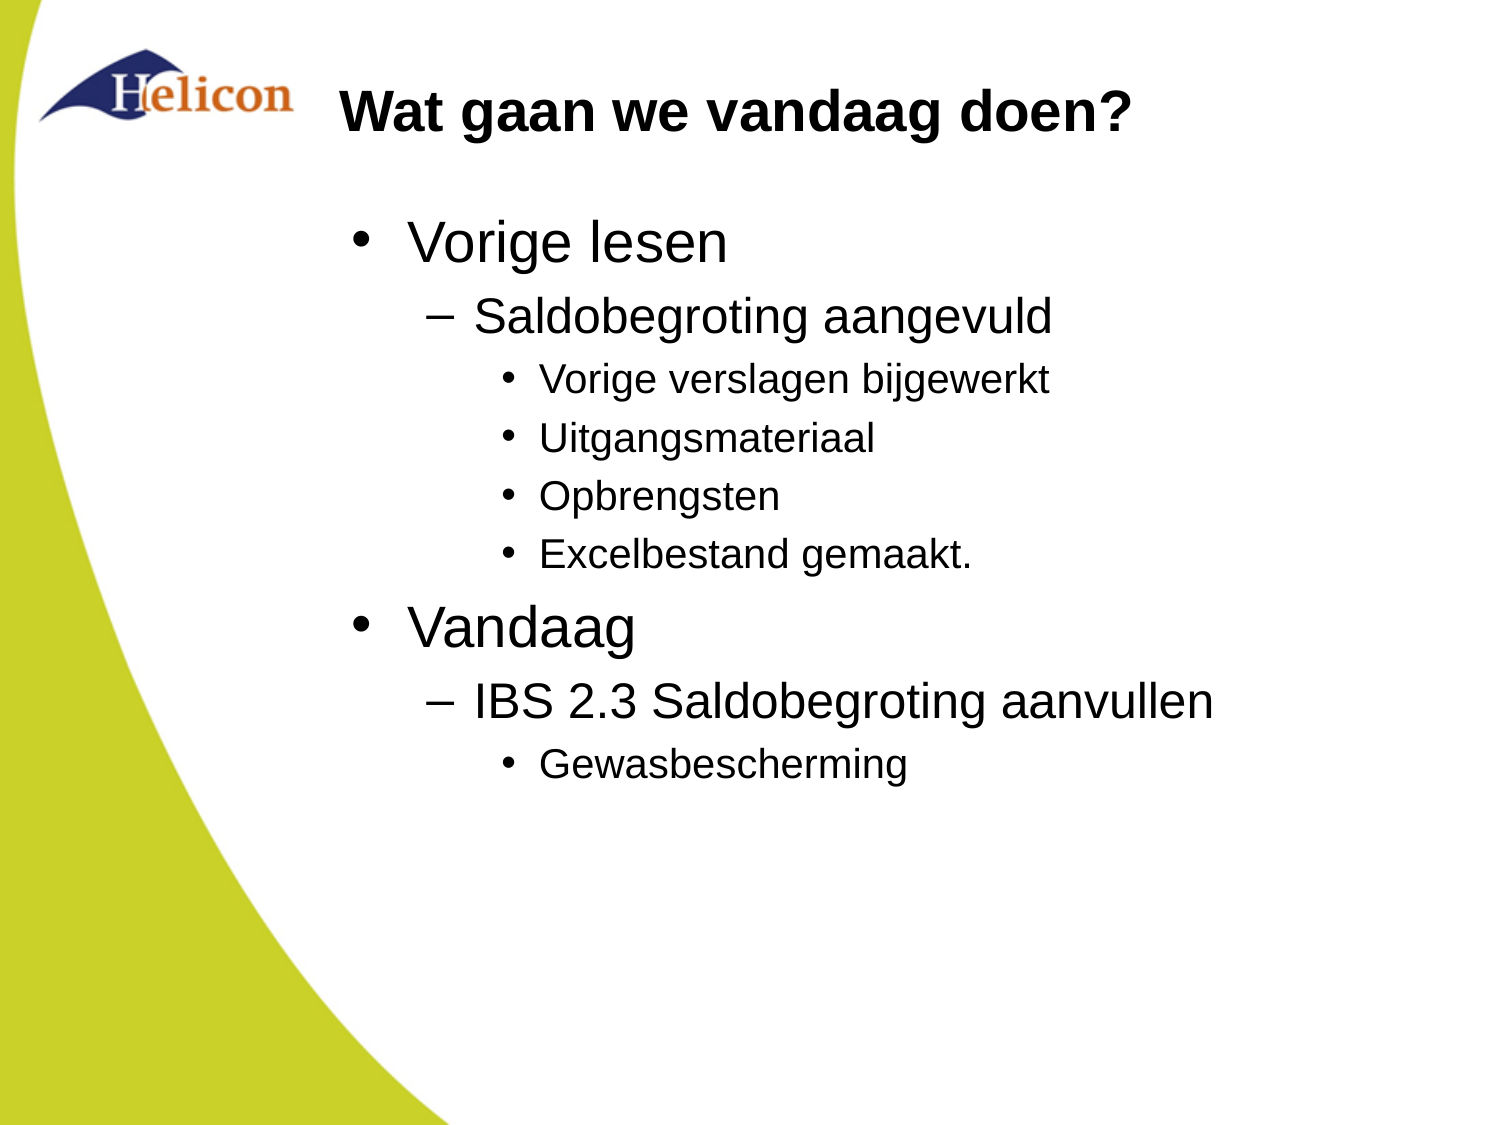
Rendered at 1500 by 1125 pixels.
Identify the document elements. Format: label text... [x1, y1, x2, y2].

title Wat gaan we vandaag doen? [324, 54, 1415, 161]
list Vorige lesen Saldobegroting aangevuld Vorige verslagen bijgewerkt Uitgangsmateriaal Opbrengsten Excelbestand gemaakt. Vandaag IBS 2.3 Saldobegroting aanvullen Gewasbescherming [336, 196, 1425, 1005]
picture [0, 0, 1500, 1125]
